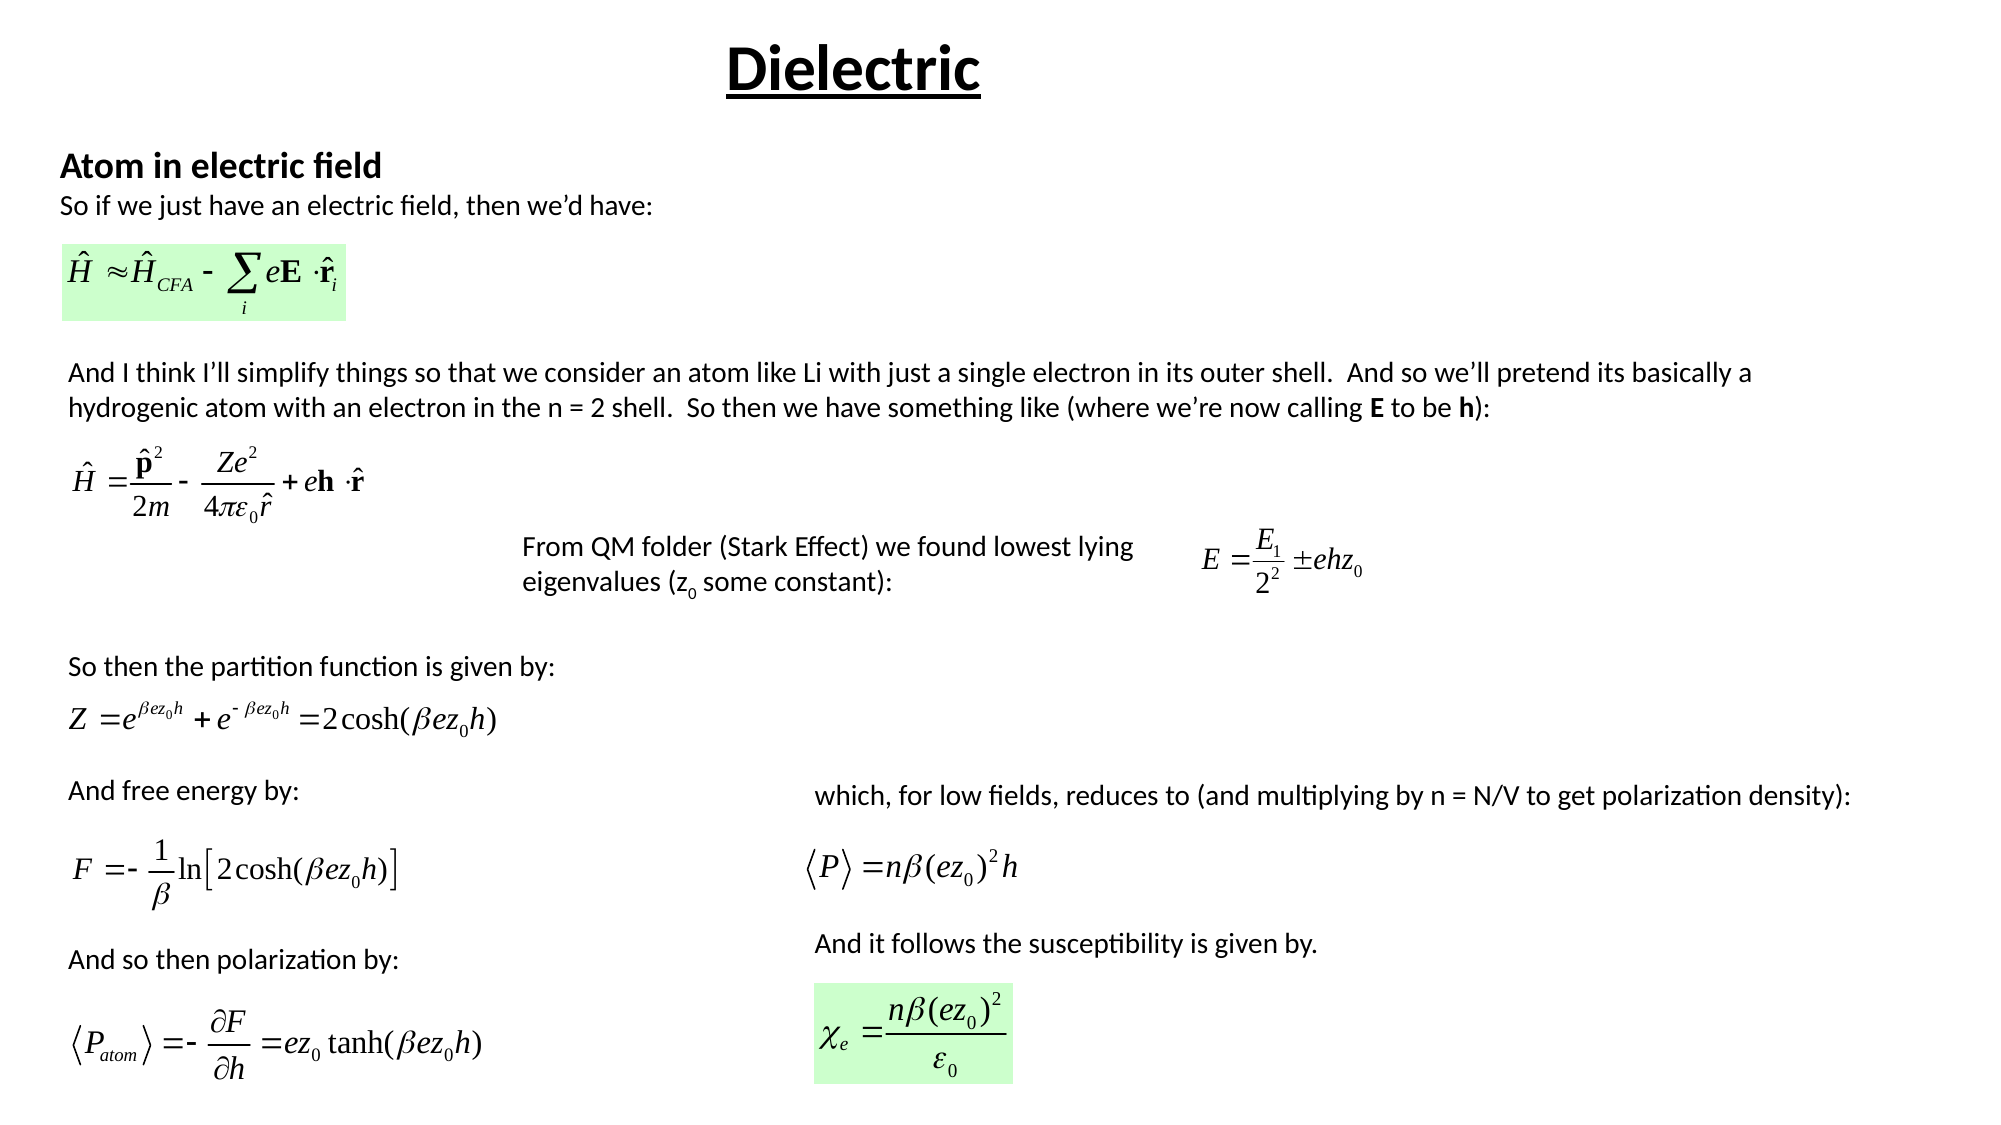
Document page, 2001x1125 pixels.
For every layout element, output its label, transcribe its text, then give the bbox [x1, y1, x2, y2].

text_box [63, 695, 504, 746]
text_box From QM folder (Stark Effect) we found lowest lying eigenvalues (z0 some constant): [507, 520, 1261, 610]
text_box And free energy by: [53, 763, 347, 814]
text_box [67, 438, 370, 531]
text_box Atom in electric field So if we just have an electric field, then we’d have: [45, 133, 761, 229]
text_box And I think I’ll simplify things so that we consider an atom like Li with just a single electron in its outer shell. And so we’ll pretend its basically a hydrogenic atom with an electron in the n = 2 shell. So then we have something like (where we’re now calling E to be h): [53, 346, 1835, 431]
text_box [67, 1001, 488, 1087]
text_box And it follows the susceptibility is given by. [799, 917, 1367, 968]
text_box And so then polarization by: [53, 932, 508, 983]
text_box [801, 841, 1026, 897]
text_box So then the partition function is given by: [53, 640, 606, 690]
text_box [67, 830, 405, 917]
text_box which, for low fields, reduces to (and multiplying by n = N/V to get polarization density): [799, 768, 1917, 819]
title Dielectric [605, 26, 1102, 112]
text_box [813, 983, 1013, 1085]
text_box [61, 244, 347, 322]
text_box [1196, 520, 1367, 601]
